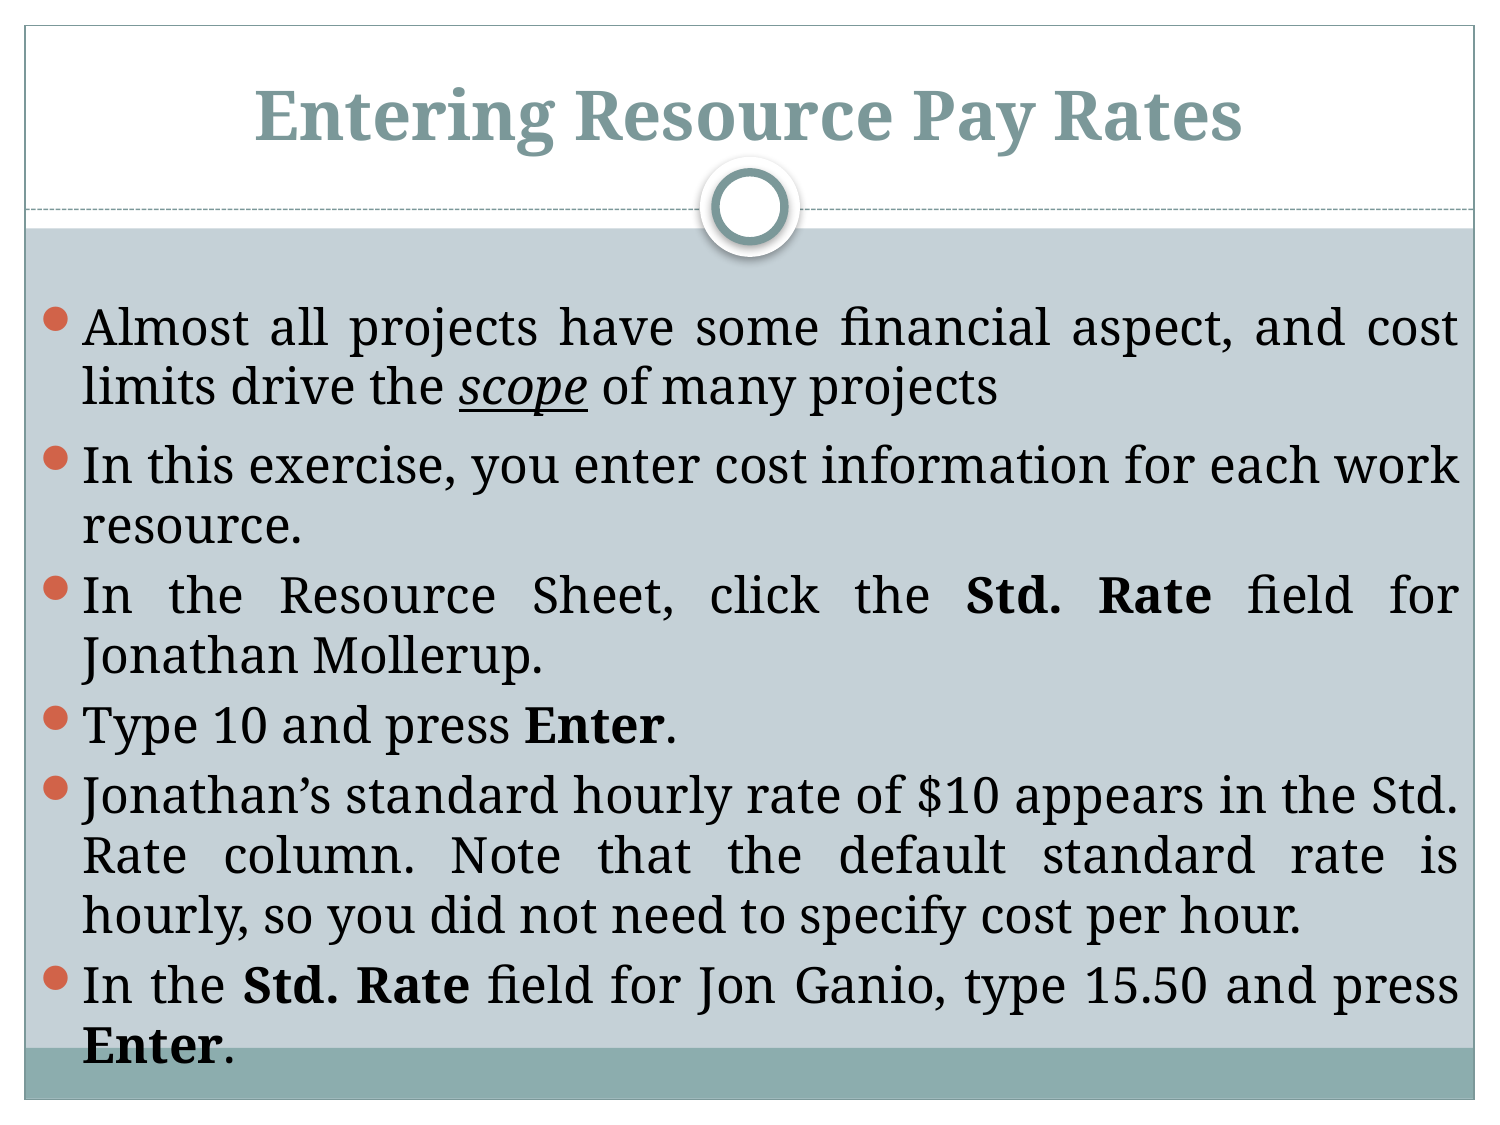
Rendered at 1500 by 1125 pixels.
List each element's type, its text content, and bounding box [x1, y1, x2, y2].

list Almost all projects have some financial aspect, and cost limits drive the scope of many projects In this exercise, you enter cost information for each work resource. In the Resource Sheet, click the Std. Rate field for Jonathan Mollerup. Type 10 and press Enter. Jonathan’s standard hourly rate of $10 appears in the Std. Rate column. Note that the default standard rate is hourly, so you did not need to specify cost per hour. In the Std. Rate field for Jon Ganio, type 15.50 and press Enter. [24, 287, 1475, 1087]
title Entering Resource Pay Rates [49, 37, 1450, 162]
